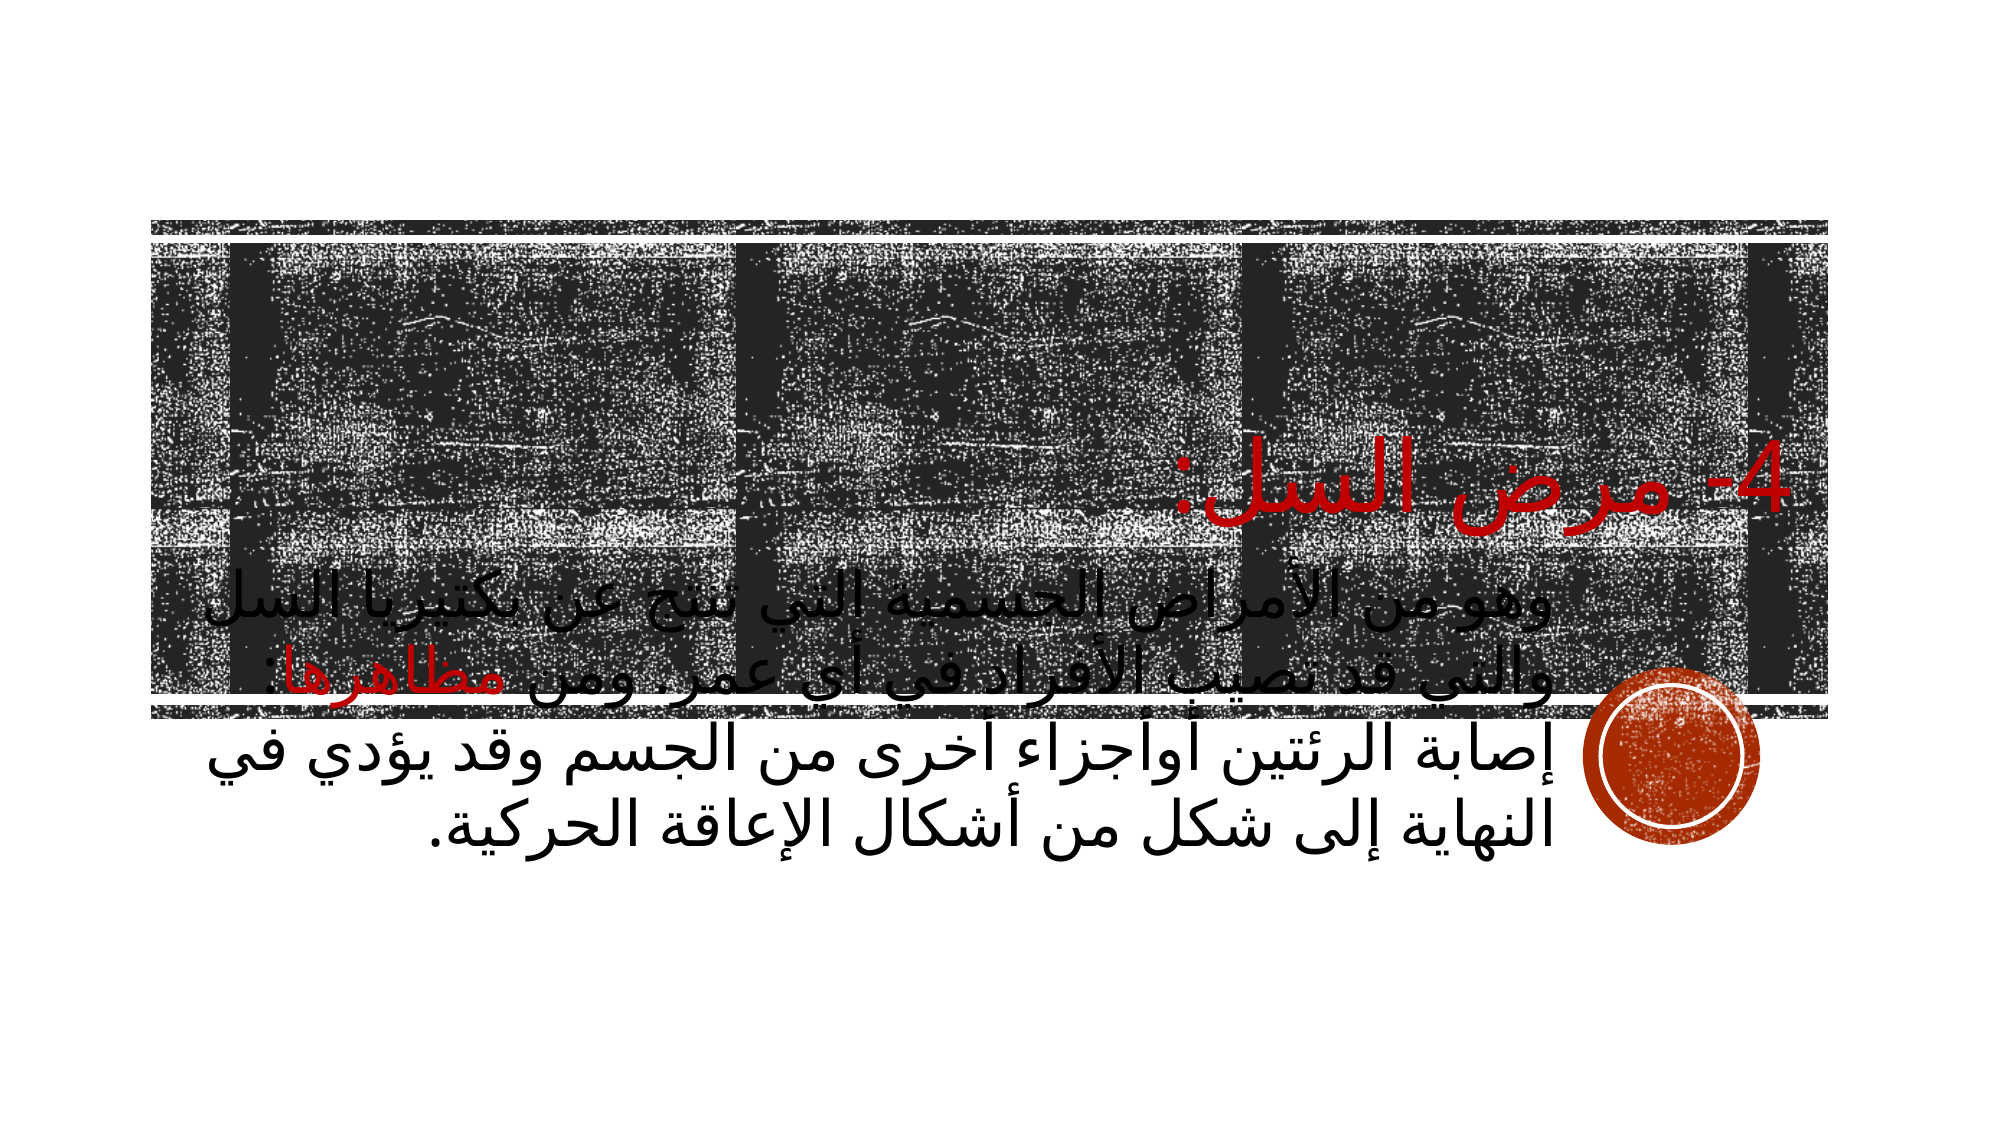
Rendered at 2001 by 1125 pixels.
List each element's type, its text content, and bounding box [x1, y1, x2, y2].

subtitle وهو من الأمراض الجسمية التي تنتج عن بكتيريا السل والتي قد تصيب الأفراد في أي عمر. ومن مظاهرها: إصابة الرئتين أوأجزاء أخرى من الجسم وقد يؤدي في النهاية إلى شكل من أشكال الإعاقة الحركية. [175, 546, 1573, 954]
title 4- مرض السل: [172, 234, 1808, 733]
